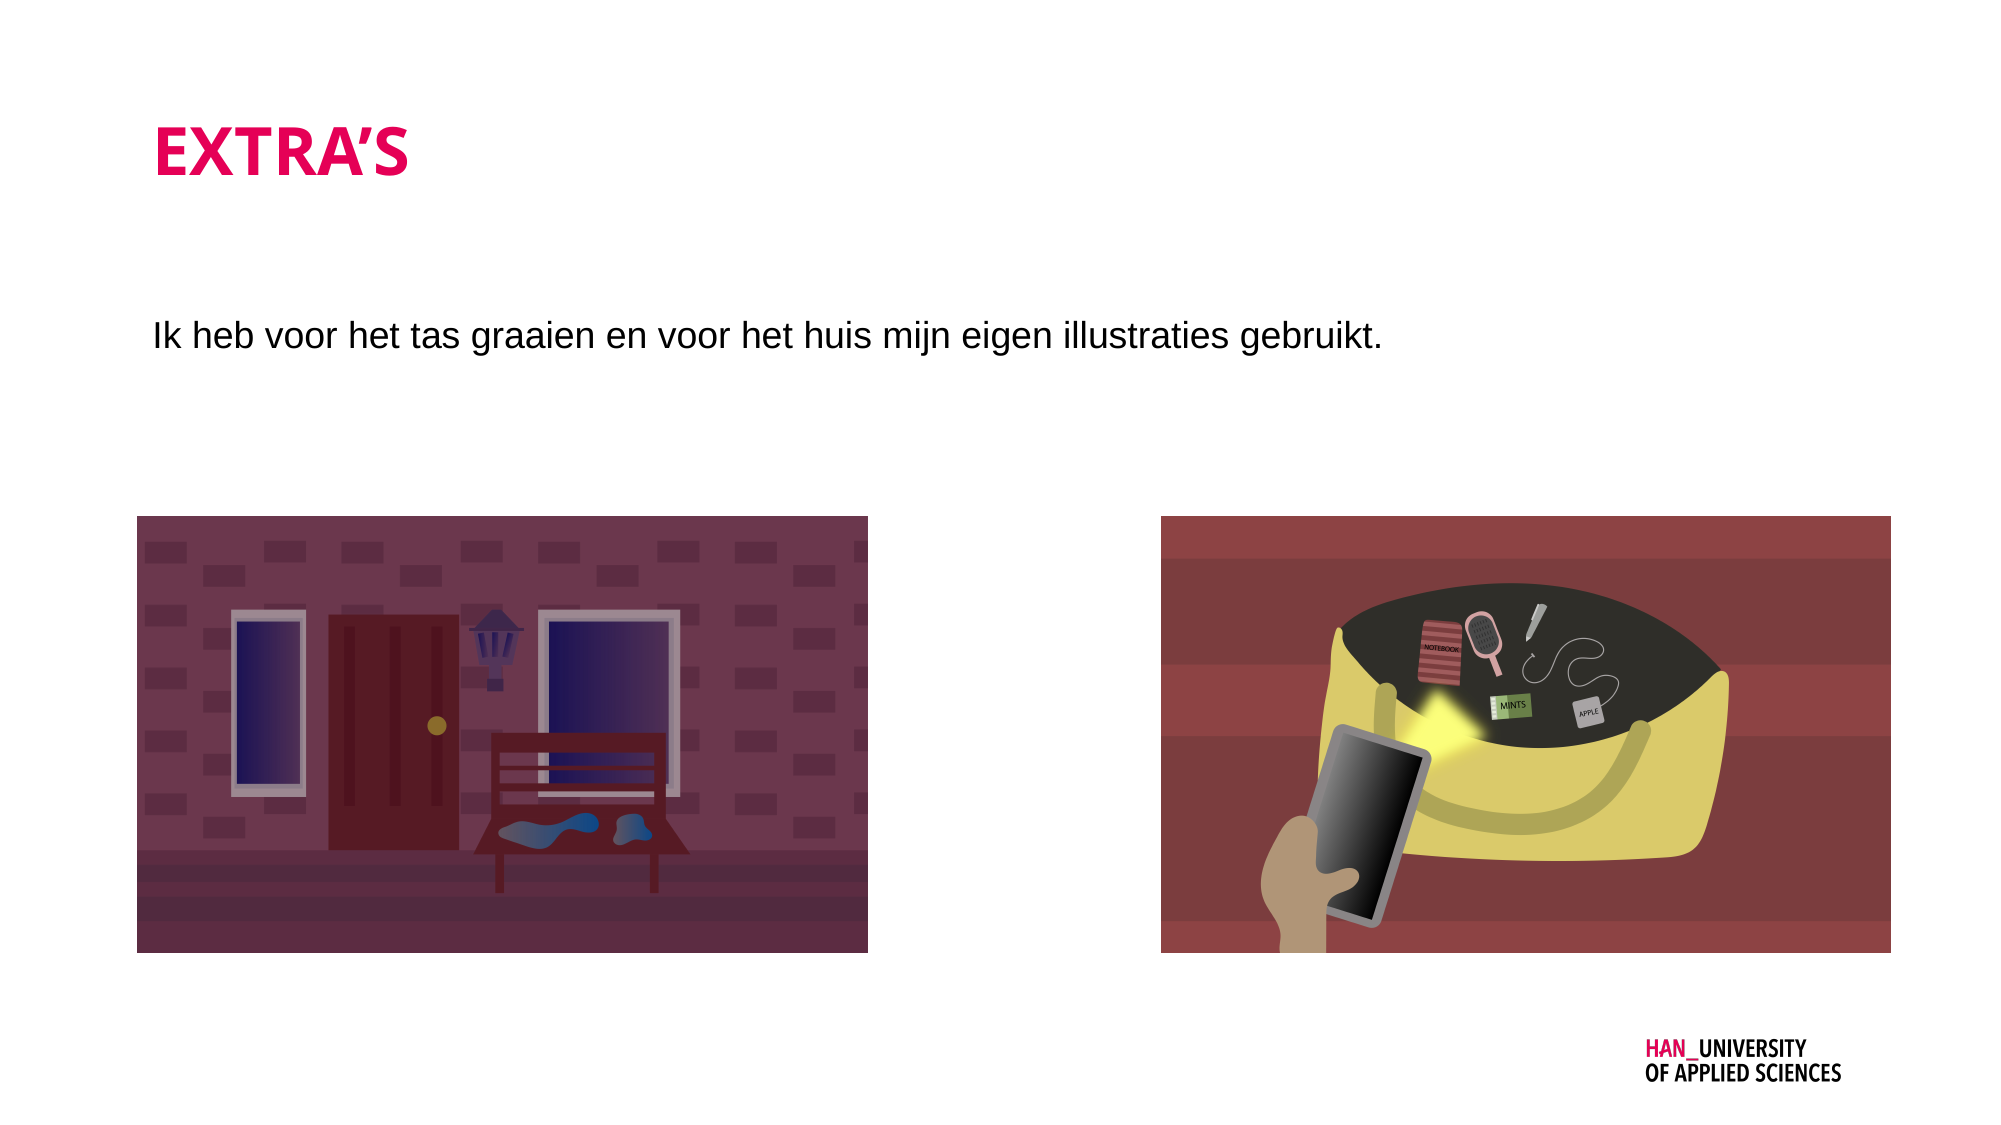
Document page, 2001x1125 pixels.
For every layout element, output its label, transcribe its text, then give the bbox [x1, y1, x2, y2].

picture [1160, 516, 1891, 953]
list Ik heb voor het tas graaien en voor het huis mijn eigen illustraties gebruikt. [137, 299, 1863, 1014]
picture [1640, 1021, 1864, 1119]
title EXTRA’s [137, 59, 1863, 278]
picture [137, 516, 868, 953]
